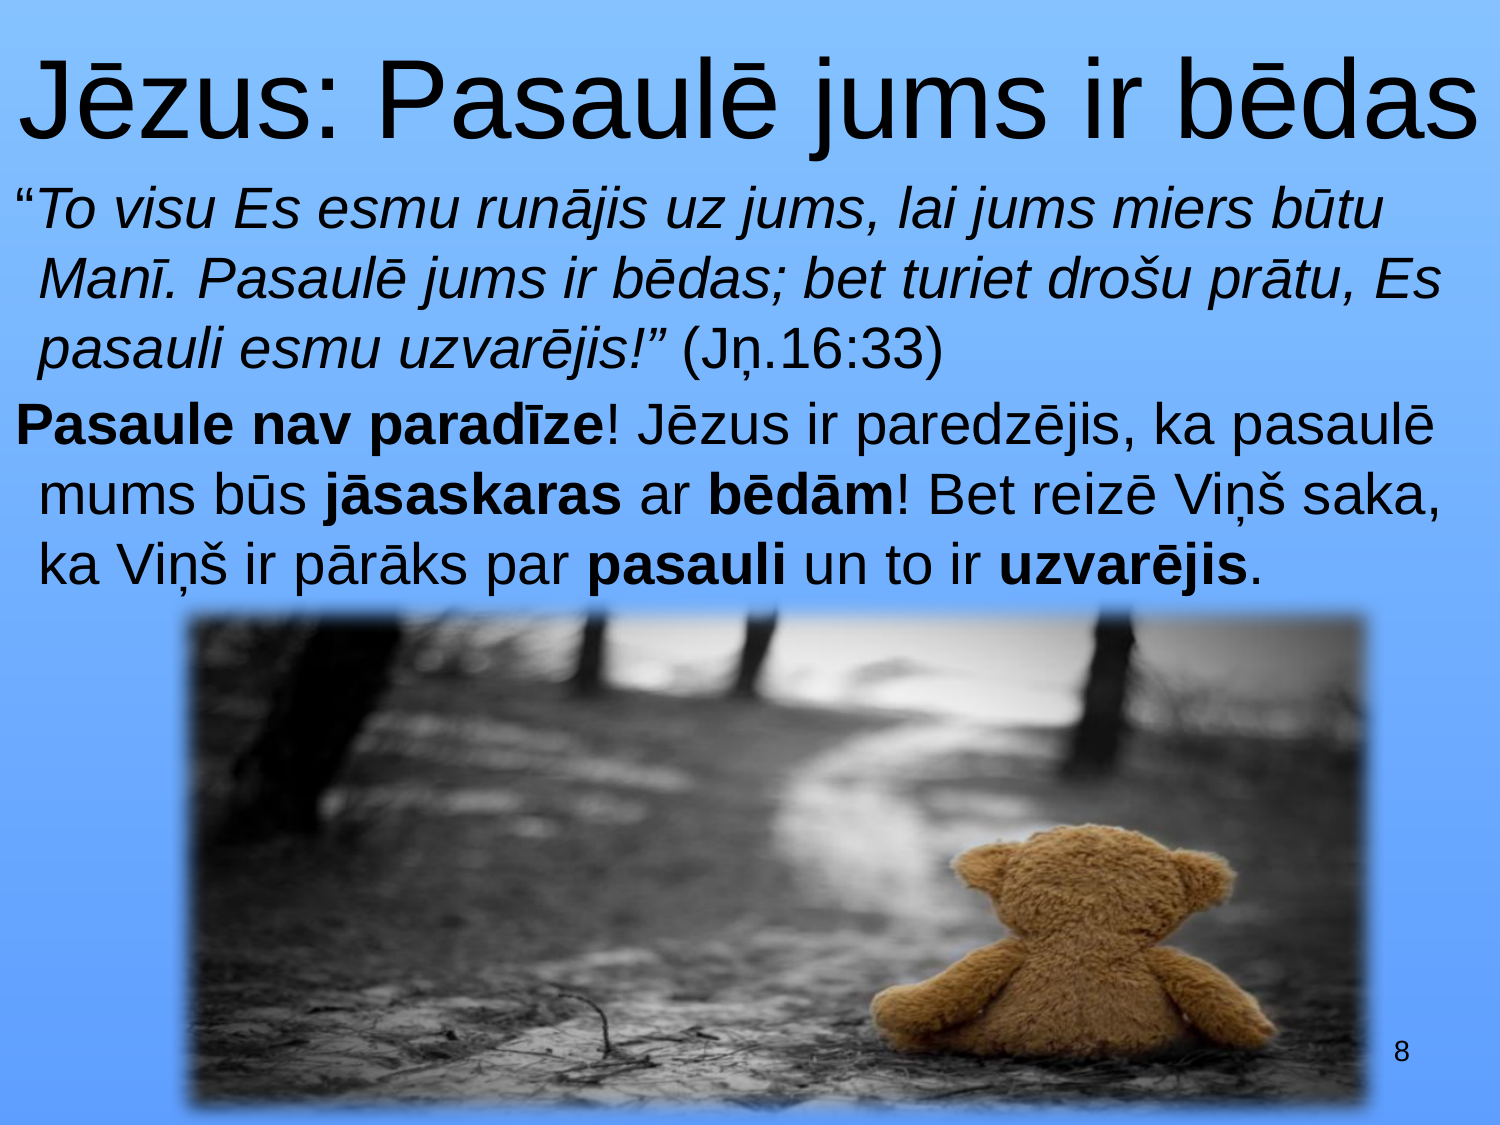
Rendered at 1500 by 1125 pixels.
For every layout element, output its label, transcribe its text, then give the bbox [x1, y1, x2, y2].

picture [170, 597, 1384, 1125]
slide_number 8 [1389, 1024, 1426, 1103]
title Jēzus: Pasaulē jums ir bēdas [0, 0, 1500, 162]
list “To visu Es esmu runājis uz jums, lai jums miers būtu Manī. Pasaulē jums ir bēdas; bet turiet drošu prātu, Es pasauli esmu uzvarējis!” (Jņ.16:33) Pasaule nav paradīze! Jēzus ir paredzējis, ka pasaulē mums būs jāsaskaras ar bēdām! Bet reizē Viņš saka, ka Viņš ir pārāks par pasauli un to ir uzvarējis. [0, 162, 1500, 906]
